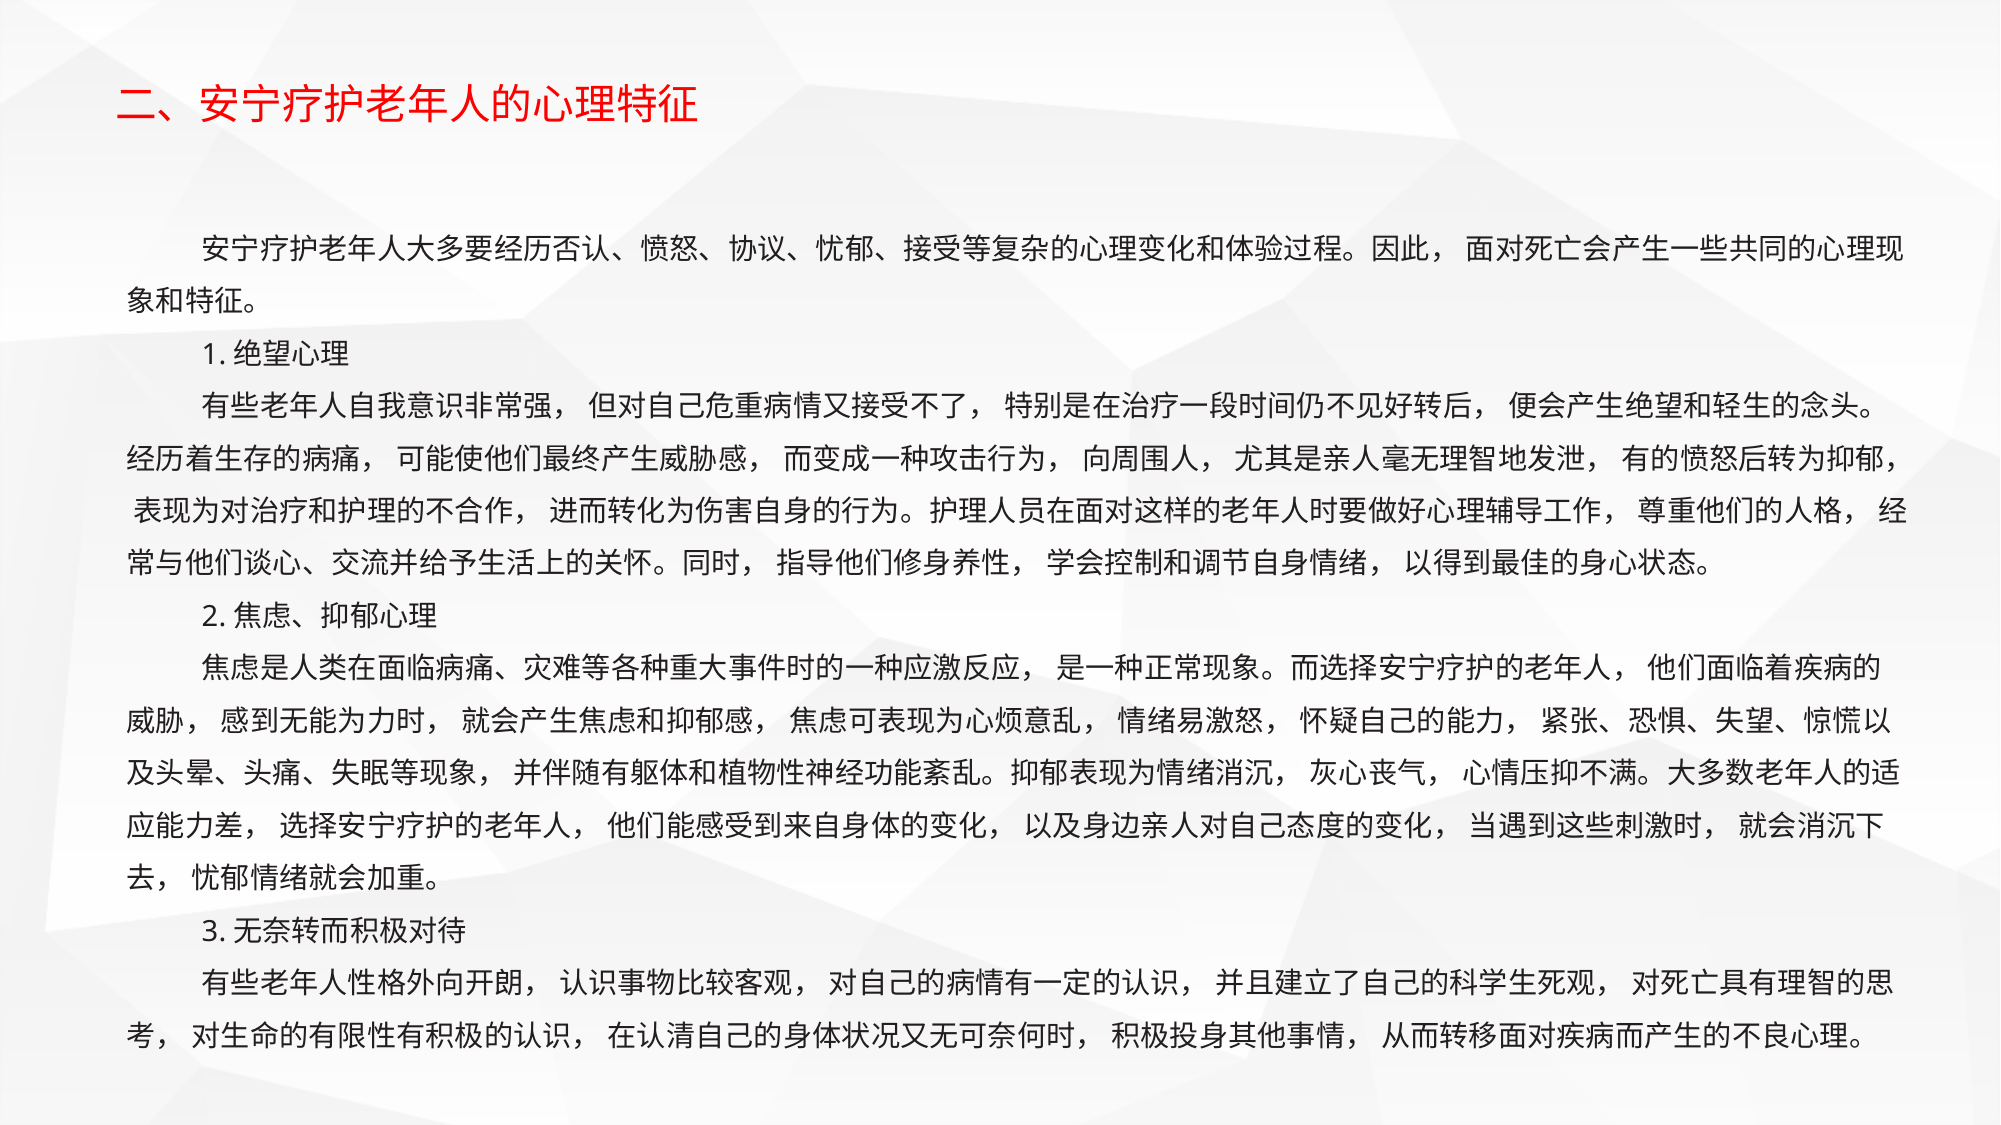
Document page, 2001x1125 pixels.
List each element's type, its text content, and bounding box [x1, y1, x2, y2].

text_box 二、安宁疗护老年人的心理特征 [100, 70, 1188, 136]
text_box 安宁疗护老年人大多要经历否认、愤怒、协议、忧郁、接受等复杂的心理变化和体验过程。因此， 面对死亡会产生一些共同的心理现象和特征。 1.绝望心理 有些老年人自我意识非常强， 但对自己危重病情又接受不了， 特别是在治疗一段时间仍不见好转后， 便会产生绝望和轻生的念头。经历着生存的病痛， 可能使他们最终产生威胁感， 而变成一种攻击行为， 向周围人， 尤其是亲人毫无理智地发泄， 有的愤怒后转为抑郁， 表现为对治疗和护理的不合作， 进而转化为伤害自身的行为。护理人员在面对这样的老年人时要做好心理辅导工作， 尊重他们的人格， 经常与他们谈心、交流并给予生活上的关怀。同时， 指导他们修身养性， 学会控制和调节自身情绪， 以得到最佳的身心状态。 2.焦虑、抑郁心理 焦虑是人类在面临病痛、灾难等各种重大事件时的一种应激反应， 是一种正常现象。而选择安宁疗护的老年人， 他们面临着疾病的威胁， 感到无能为力时， 就会产生焦虑和抑郁感， 焦虑可表现为心烦意乱， 情绪易激怒， 怀疑自己的能力， 紧张、恐惧、失望、惊慌以及头晕、头痛、失眠等现象， 并伴随有躯体和植物性神经功能紊乱。抑郁表现为情绪消沉， 灰心丧气， 心情压抑不满。大多数老年人的适应能力差， 选择安宁疗护的老年人， 他们能感受到来自身体的变化， 以及身边亲人对自己态度的变化， 当遇到这些刺激时， 就会消沉下去， 忧郁情绪就会加重。 3.无奈转而积极对待 有些老年人性格外向开朗， 认识事物比较客观， 对自己的病情有一定的认识， 并且建立了自己的科学生死观， 对死亡具有理智的思考， 对生命的有限性有积极的认识， 在认清自己的身体状况又无可奈何时， 积极投身其他事情， 从而转移面对疾病而产生的不良心理。 [111, 205, 1926, 1060]
picture [0, 0, 2000, 1125]
